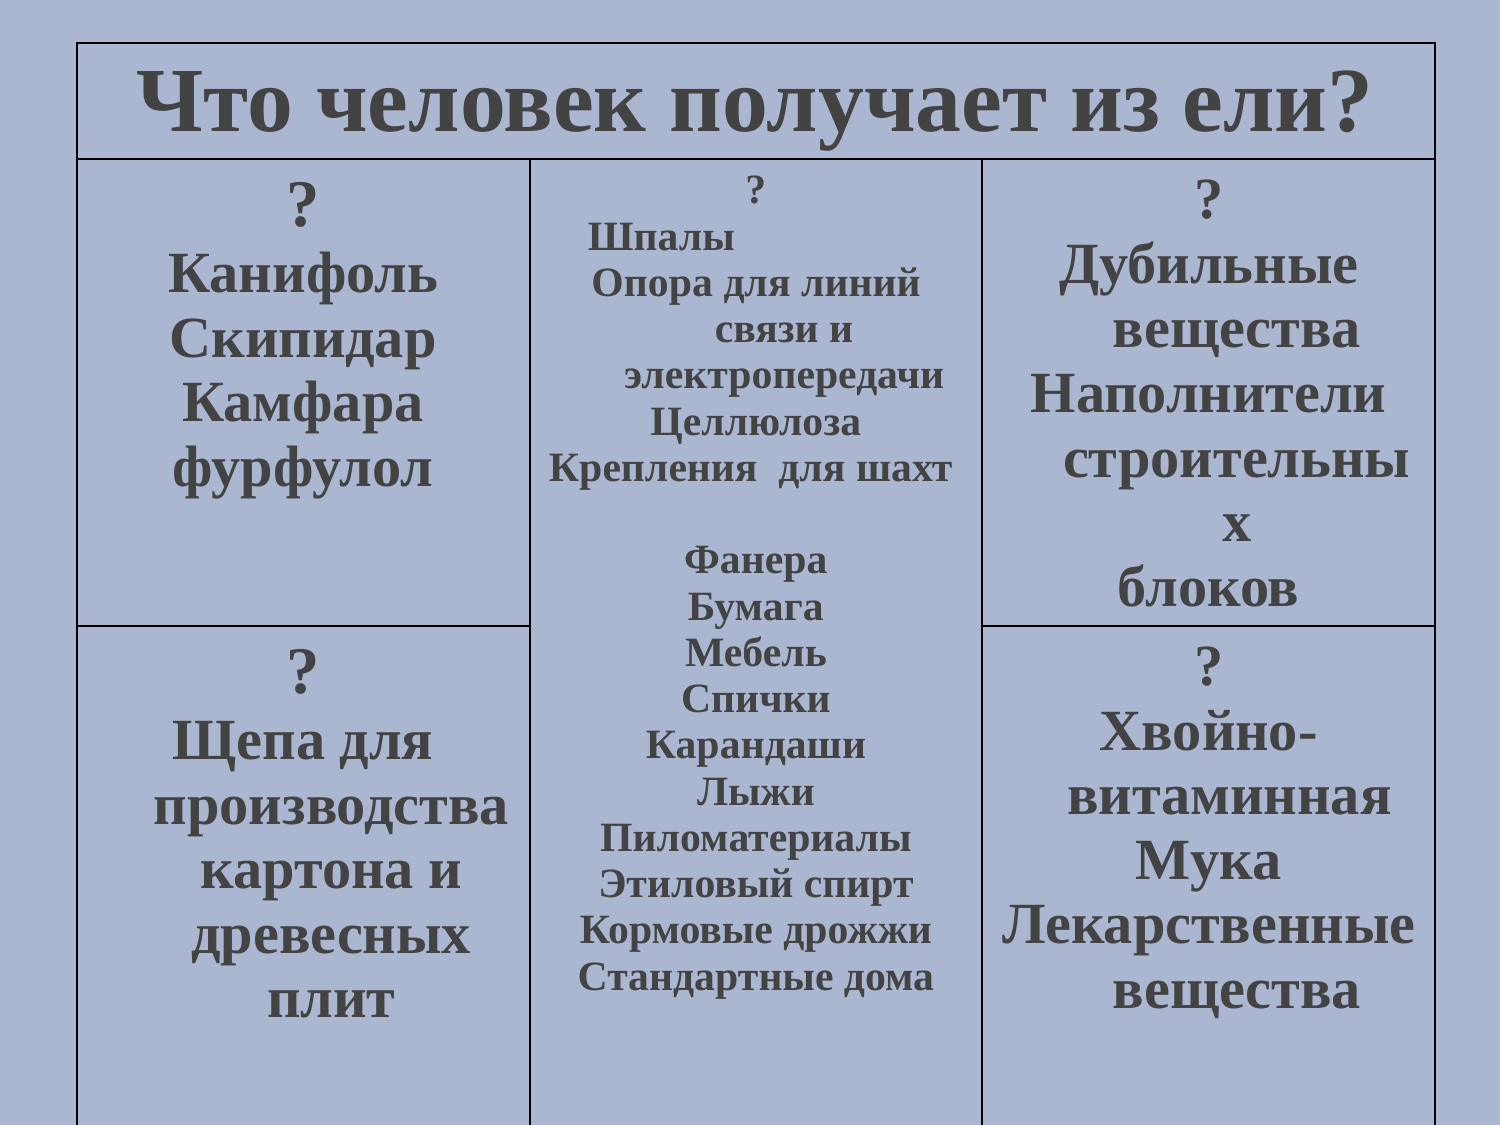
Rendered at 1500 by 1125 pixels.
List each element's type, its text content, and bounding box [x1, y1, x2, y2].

table_cell ? Хвойно-витаминная Мука Лекарственные вещества [983, 627, 1434, 1125]
table_header Что человек получает из ели? [78, 44, 1434, 158]
table_cell ? Шпалы Опора для линий связи и электропередачи Целлюлоза Крепления для шахт Фанера Бумага Мебель Спички Карандаши Лыжи Пиломатериалы Этиловый спирт Кормовые дрожжи Стандартные дома [531, 160, 981, 1125]
table_cell ? Щепа для производства картона и древесных плит [78, 627, 529, 1125]
table_cell ? Канифоль Скипидар Камфара фурфулол [78, 160, 529, 625]
table_cell ? Дубильные вещества Наполнители строительных блоков [983, 160, 1434, 625]
